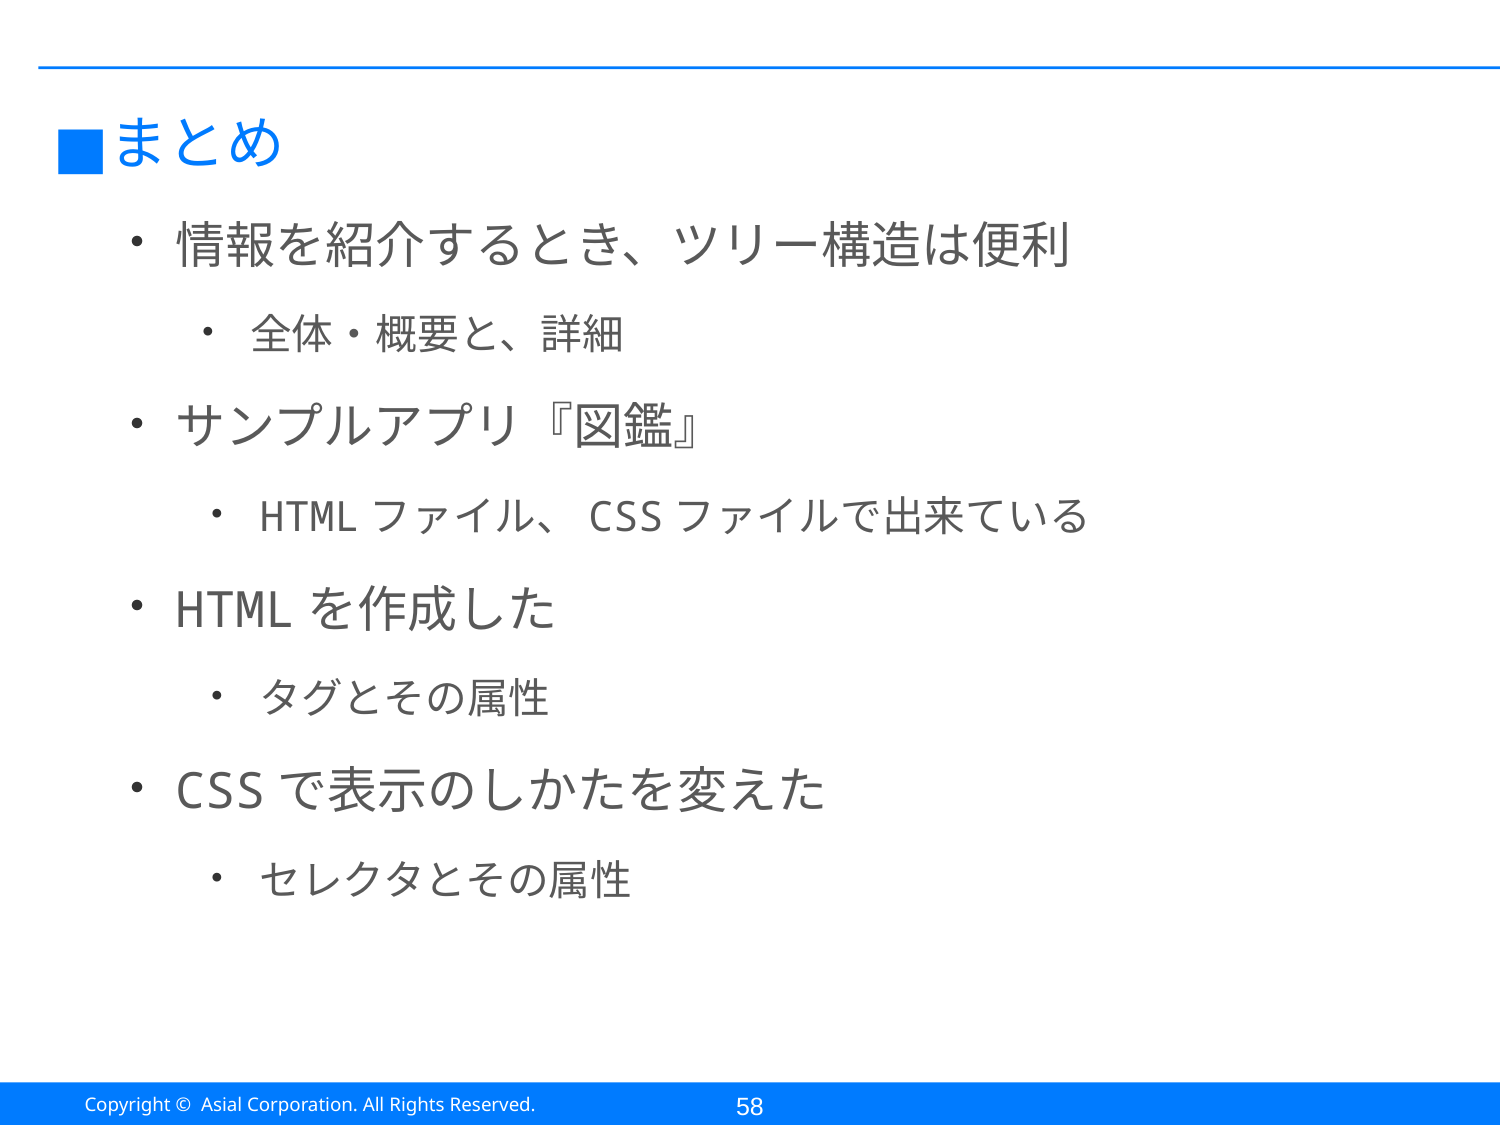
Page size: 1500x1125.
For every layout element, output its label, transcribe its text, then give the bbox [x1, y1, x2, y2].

slide_number 58 [581, 1075, 919, 1125]
list まとめ 情報を紹介するとき、ツリー構造は便利 全体・概要と、詳細 サンプルアプリ『図鑑』 HTMLファイル、CSSファイルで出来ている HTMLを作成した タグとその属性 CSSで表示のしかたを変えた セレクタとその属性 [38, 84, 1459, 988]
